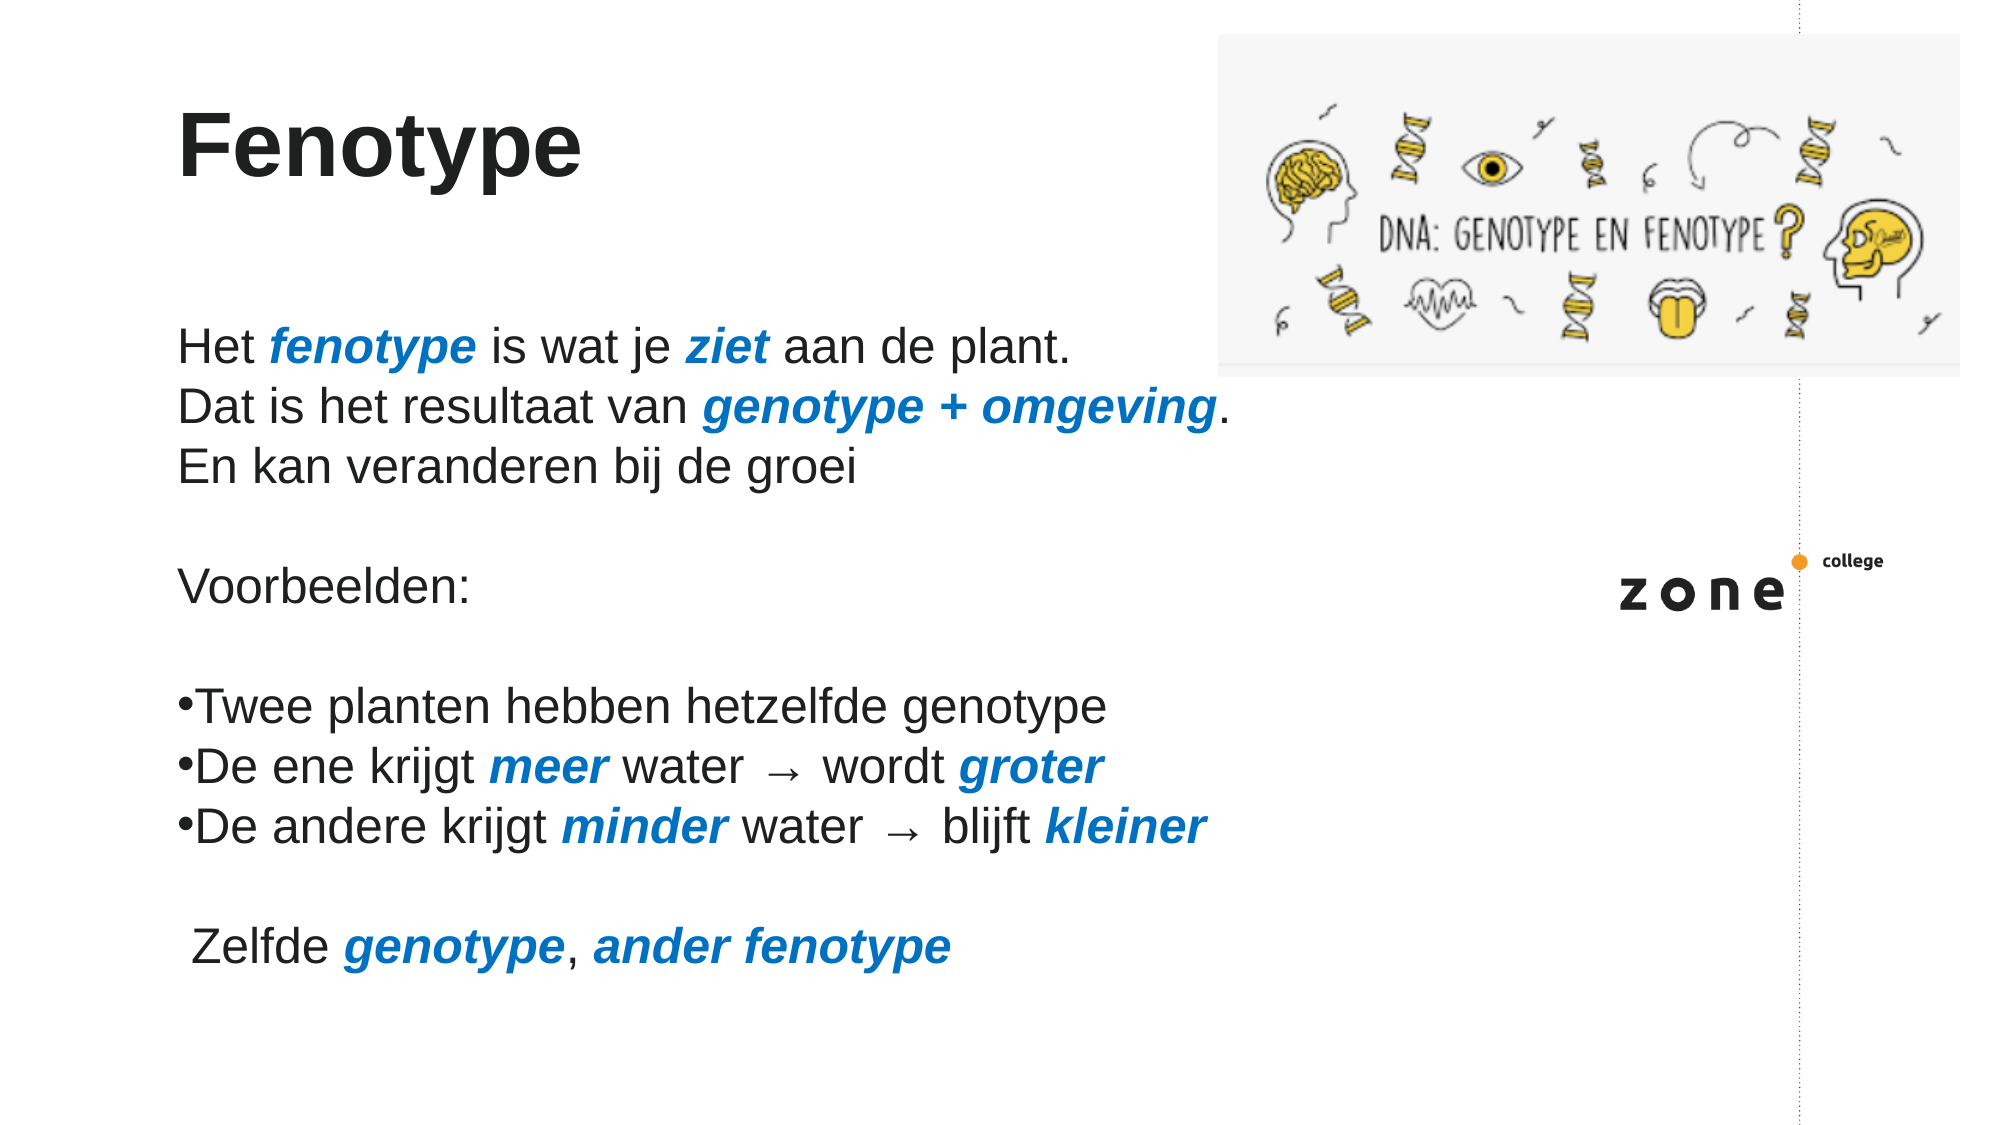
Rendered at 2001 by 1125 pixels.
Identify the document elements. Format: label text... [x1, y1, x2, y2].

title Fenotype [177, 97, 1218, 261]
list Het fenotype is wat je ziet aan de plant. Dat is het resultaat van genotype + omgeving. En kan veranderen bij de groei Voorbeelden: Twee planten hebben hetzelfde genotype De ene krijgt meer water → wordt groter De andere krijgt minder water → blijft kleiner Zelfde genotype, ander fenotype [177, 313, 1269, 1091]
picture [1218, 0, 2001, 1125]
